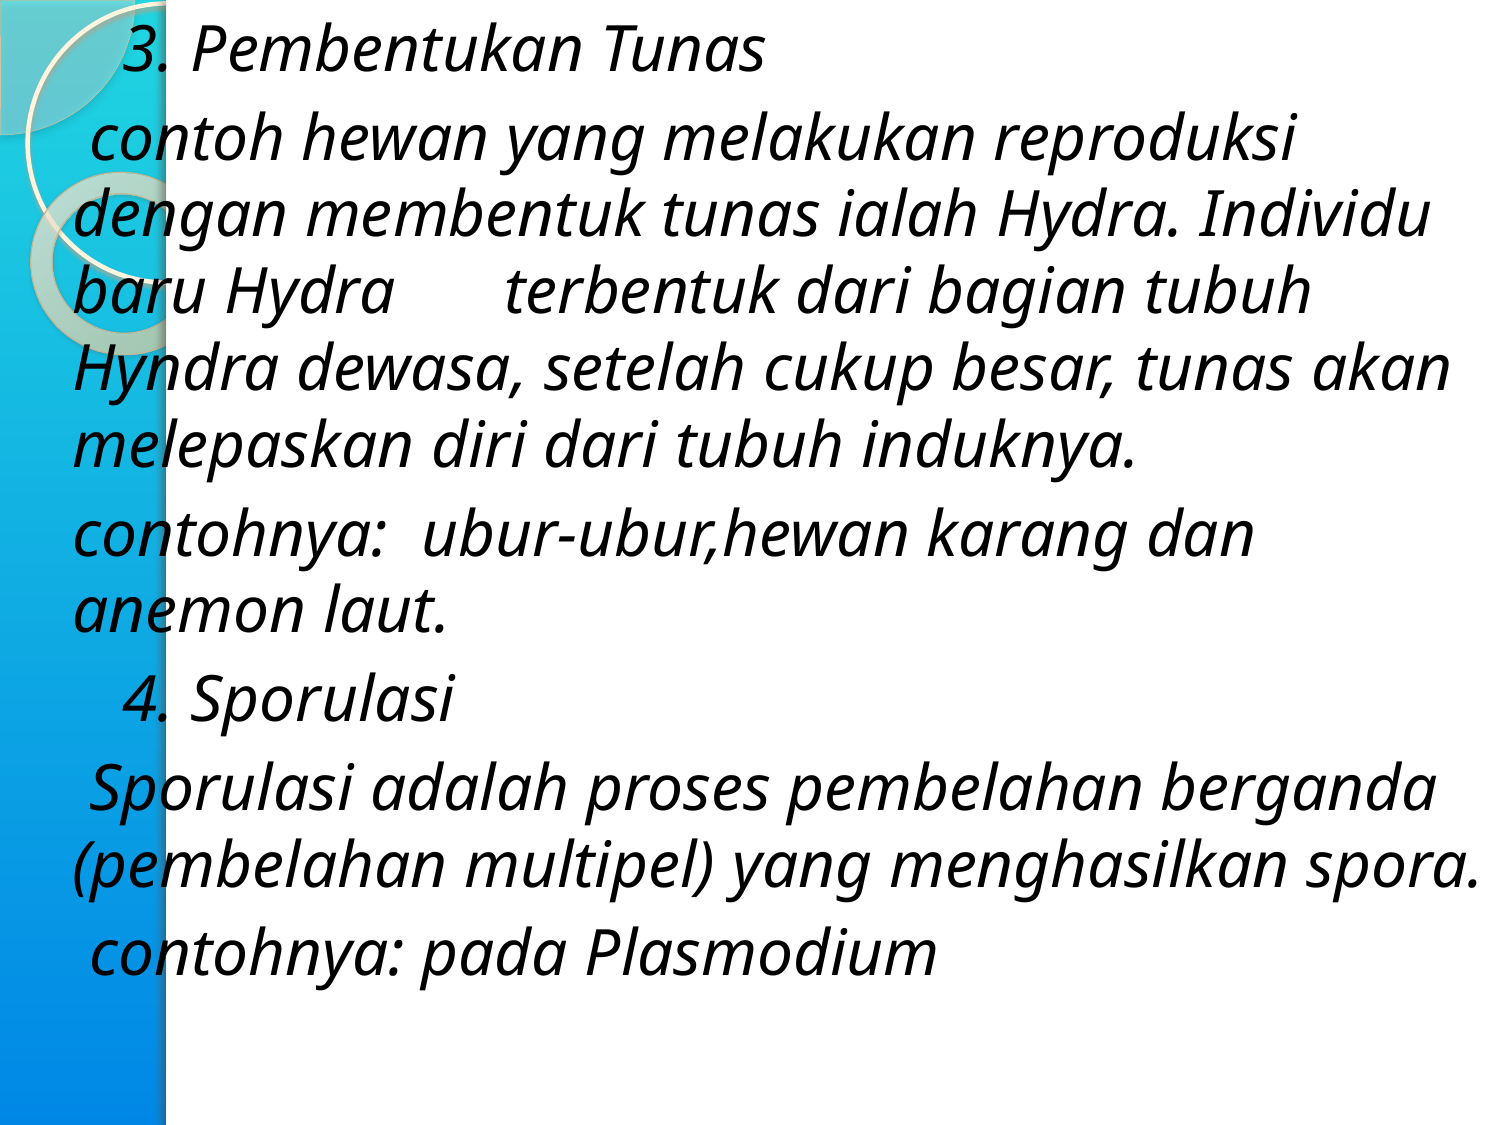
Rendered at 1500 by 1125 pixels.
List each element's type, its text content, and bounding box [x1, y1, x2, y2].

list 3. Pembentukan Tunas contoh hewan yang melakukan reproduksi dengan membentuk tunas ialah Hydra. Individu baru Hydra terbentuk dari bagian tubuh Hyndra dewasa, setelah cukup besar, tunas akan melepaskan diri dari tubuh induknya. contohnya: ubur-ubur,hewan karang dan anemon laut. 4. Sporulasi Sporulasi adalah proses pembelahan berganda (pembelahan multipel) yang menghasilkan spora. contohnya: pada Plasmodium [0, 0, 1500, 1125]
